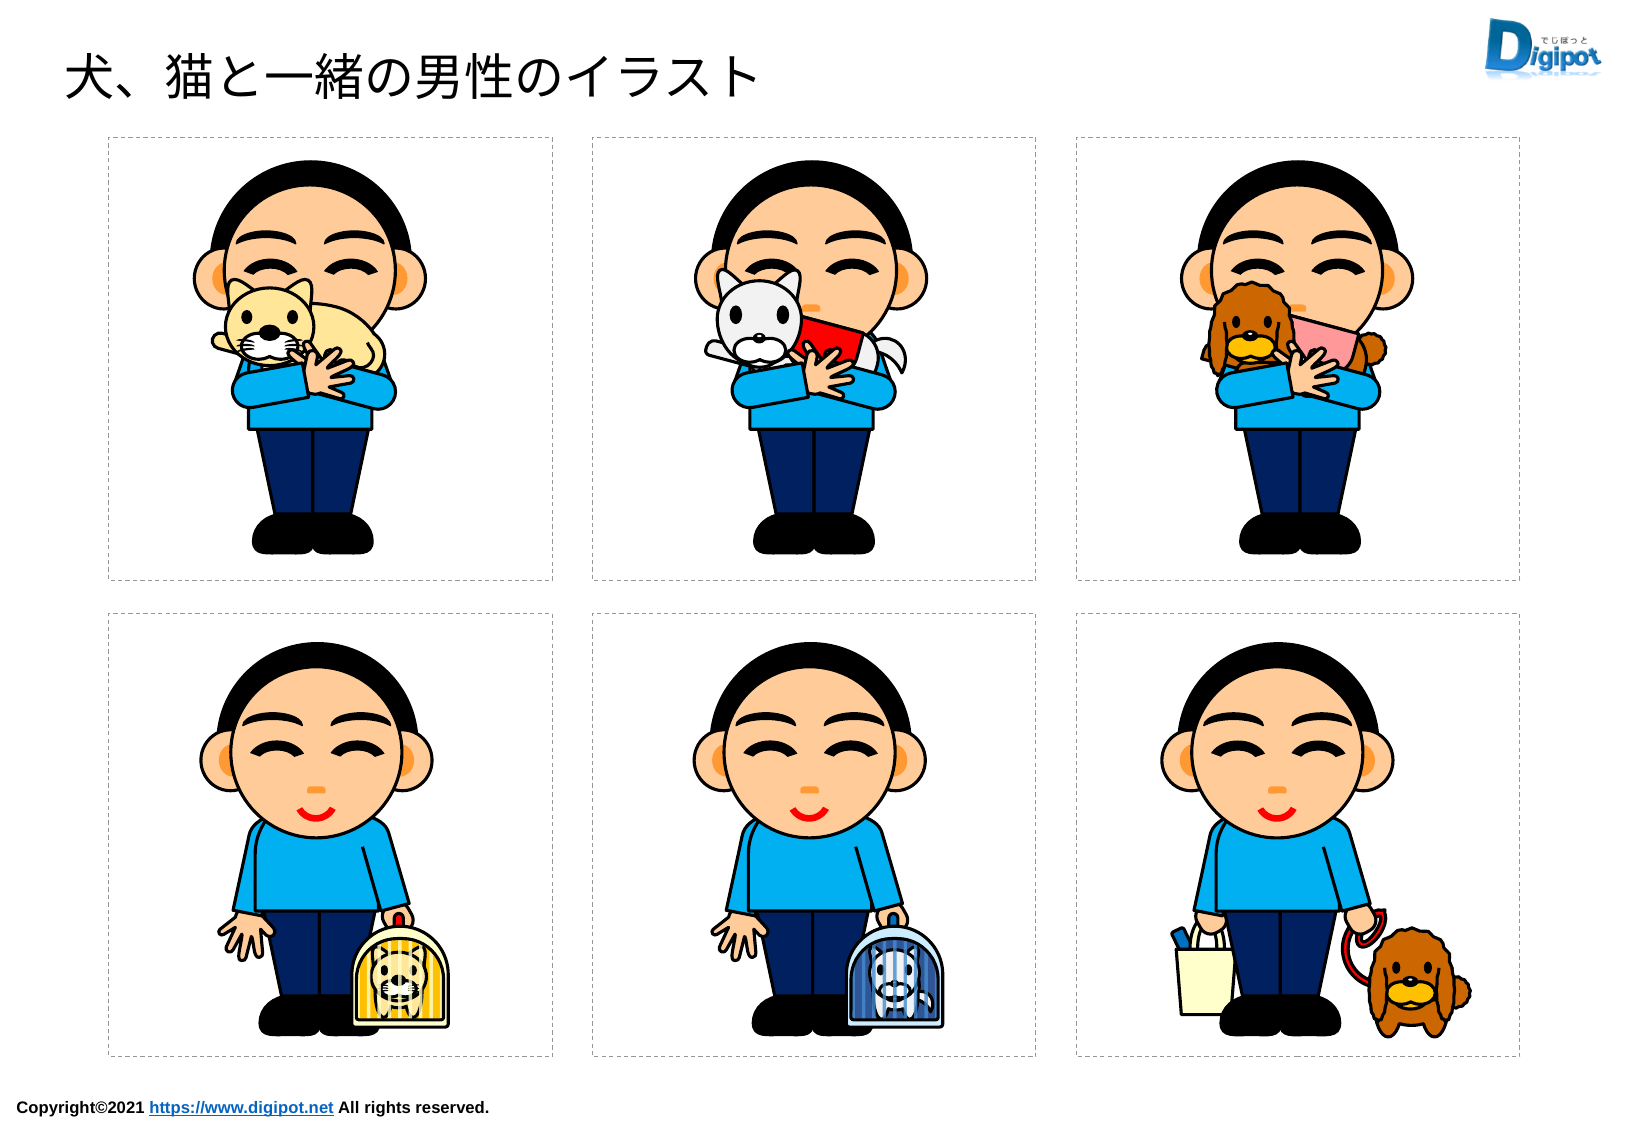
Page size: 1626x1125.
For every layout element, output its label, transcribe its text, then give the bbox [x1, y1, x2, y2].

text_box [695, 161, 927, 553]
picture [1485, 18, 1602, 82]
text_box 犬、猫と一緒の男性のイラスト [49, 38, 779, 113]
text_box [1161, 643, 1471, 1037]
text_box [1181, 161, 1413, 553]
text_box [200, 643, 449, 1035]
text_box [194, 161, 426, 553]
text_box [694, 643, 943, 1035]
